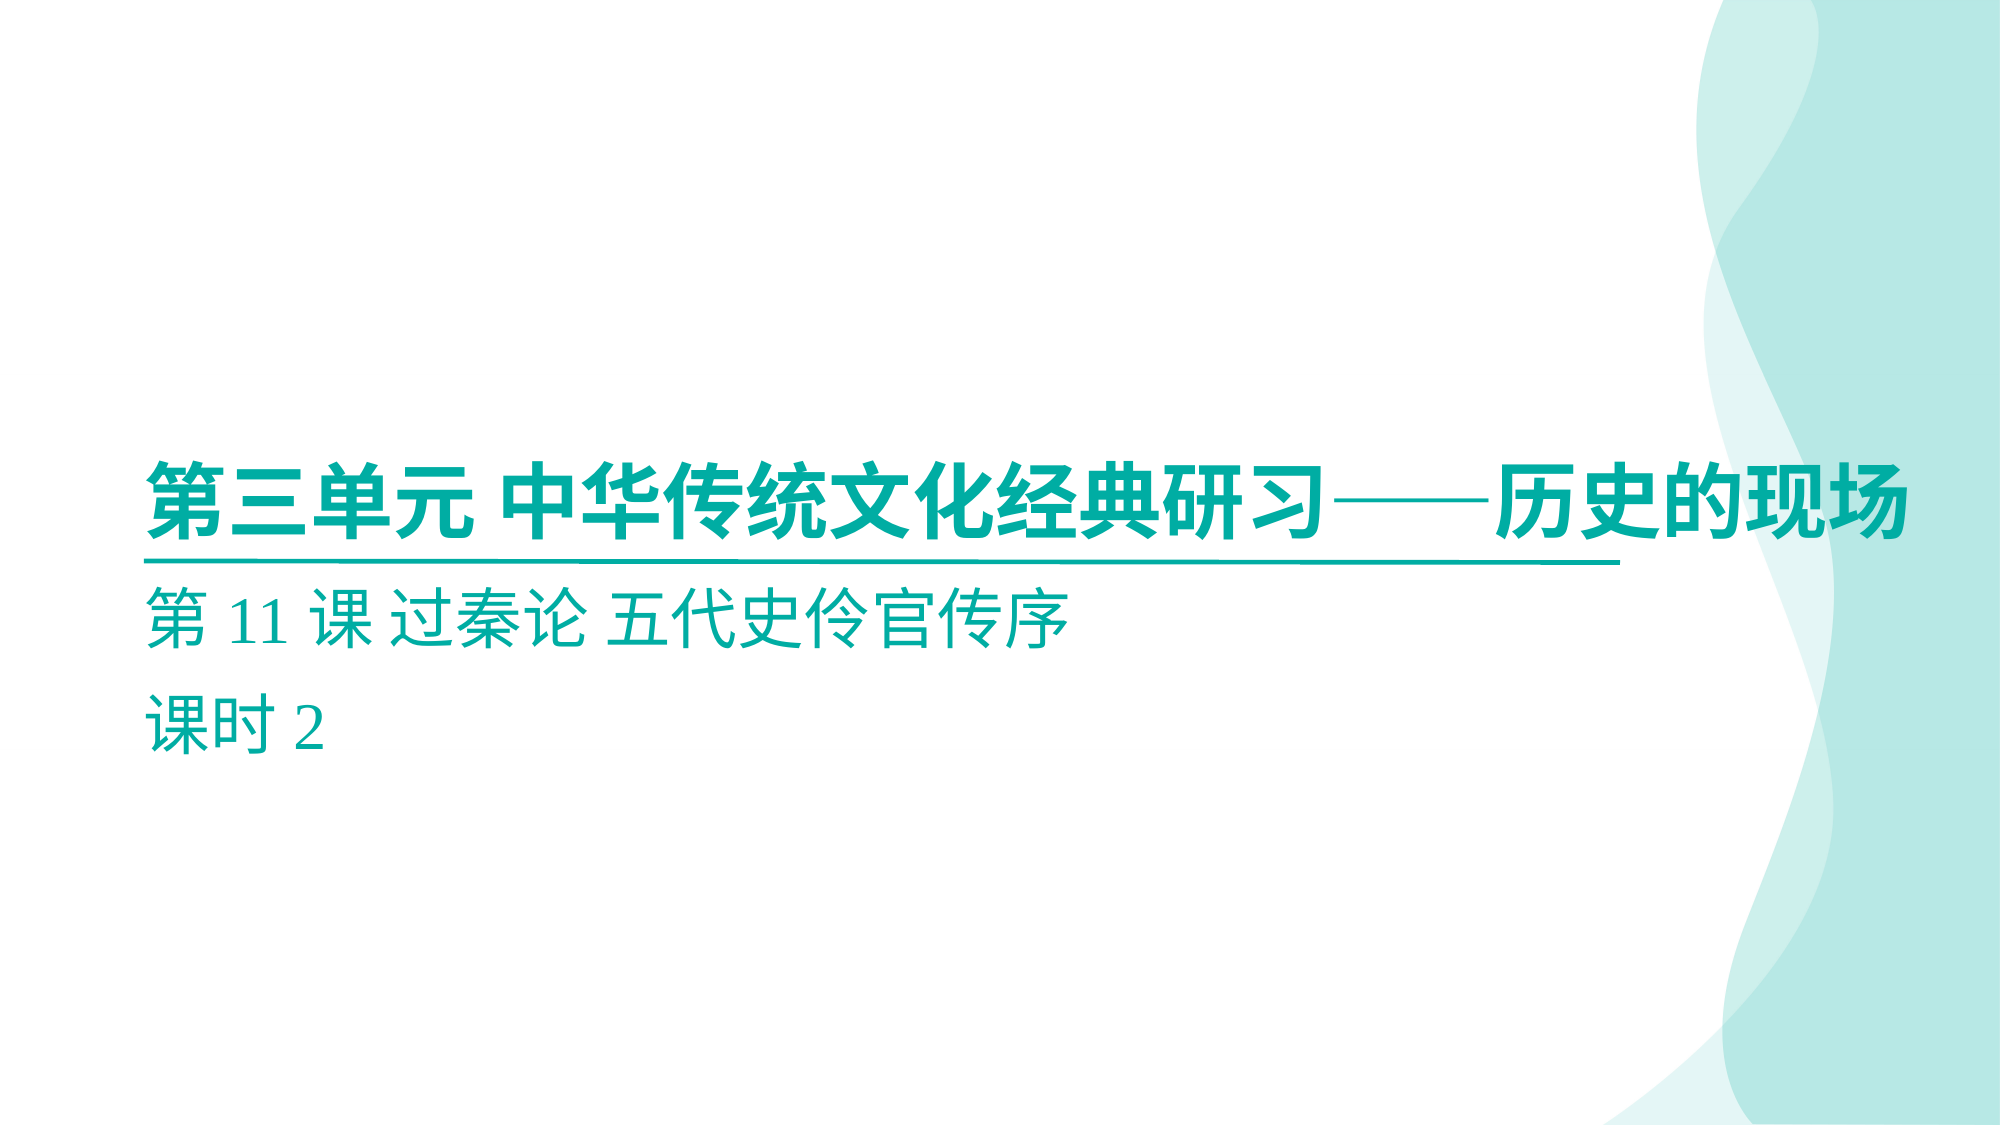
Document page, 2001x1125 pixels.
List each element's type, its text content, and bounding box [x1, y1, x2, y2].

text_box 第三单元 中华传统文化经典研习——历史的现场 [143, 430, 1976, 549]
picture [0, 0, 2000, 1125]
